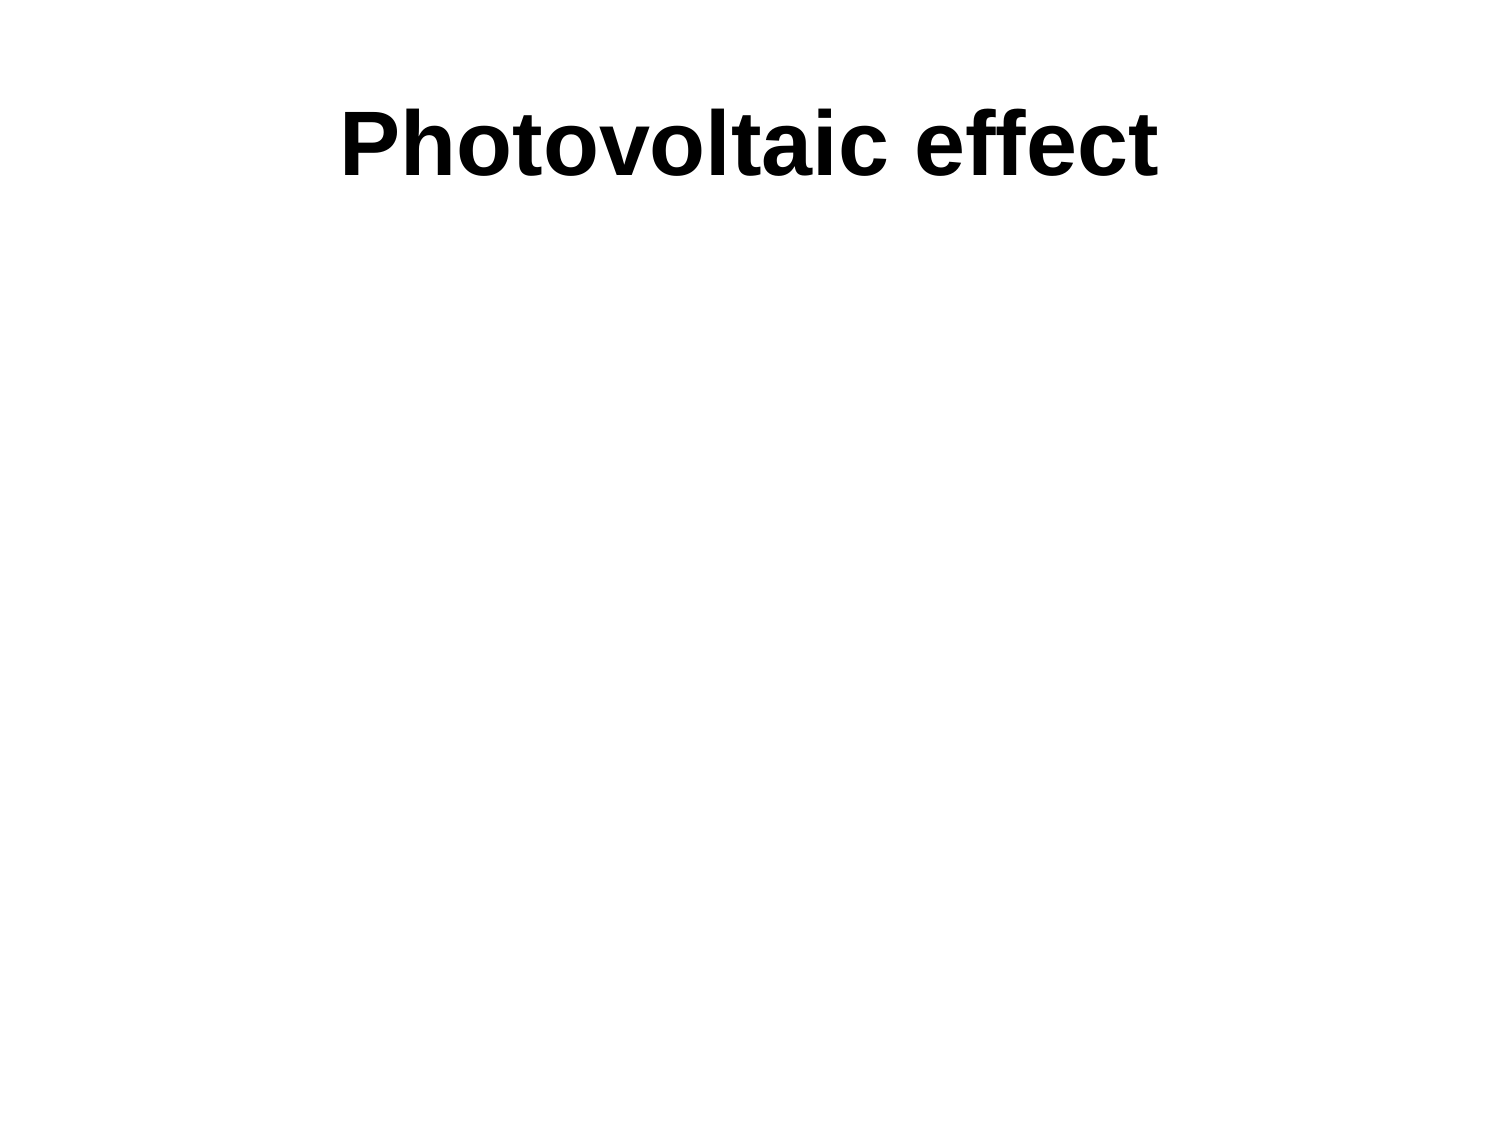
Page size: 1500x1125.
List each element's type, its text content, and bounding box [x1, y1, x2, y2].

title Photovoltaic effect [75, 45, 1425, 233]
